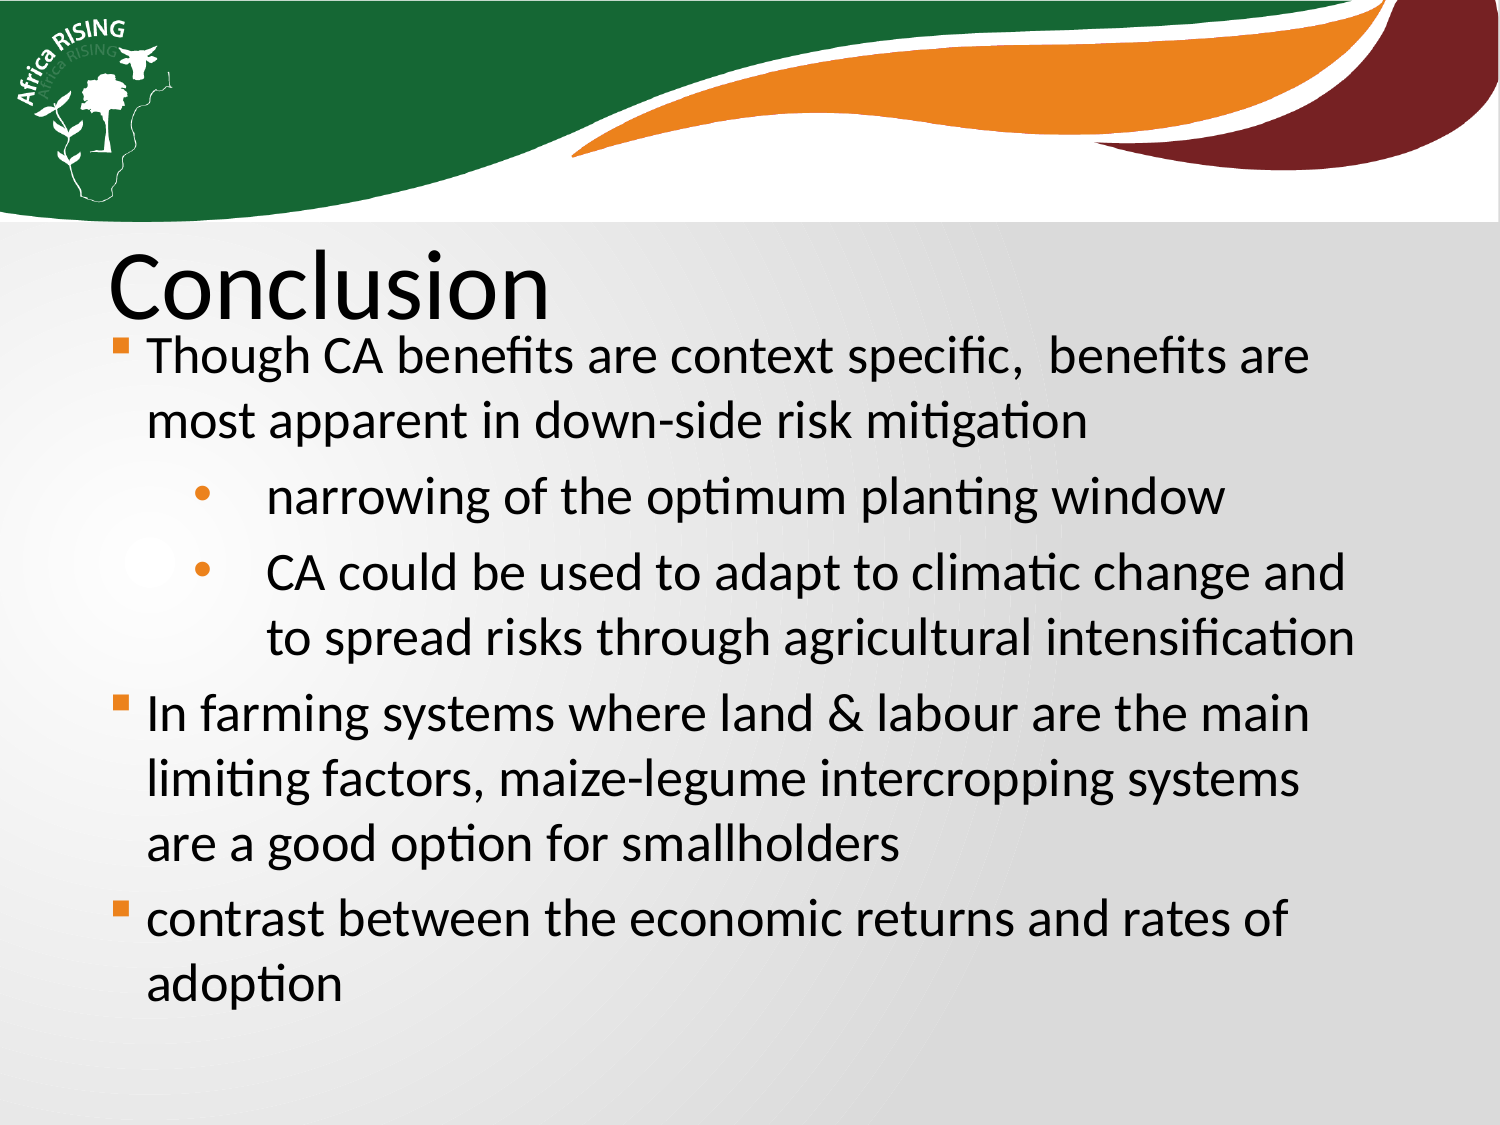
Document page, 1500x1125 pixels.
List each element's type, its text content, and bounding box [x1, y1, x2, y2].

list Though CA benefits are context specific, benefits are most apparent in down-side risk mitigation narrowing of the optimum planting window CA could be used to adapt to climatic change and to spread risks through agricultural intensification In farming systems where land & labour are the main limiting factors, maize-legume intercropping systems are a good option for smallholders contrast between the economic returns and rates of adoption [75, 312, 1388, 1075]
picture [0, 0, 1499, 222]
list Conclusion [75, 212, 1325, 313]
